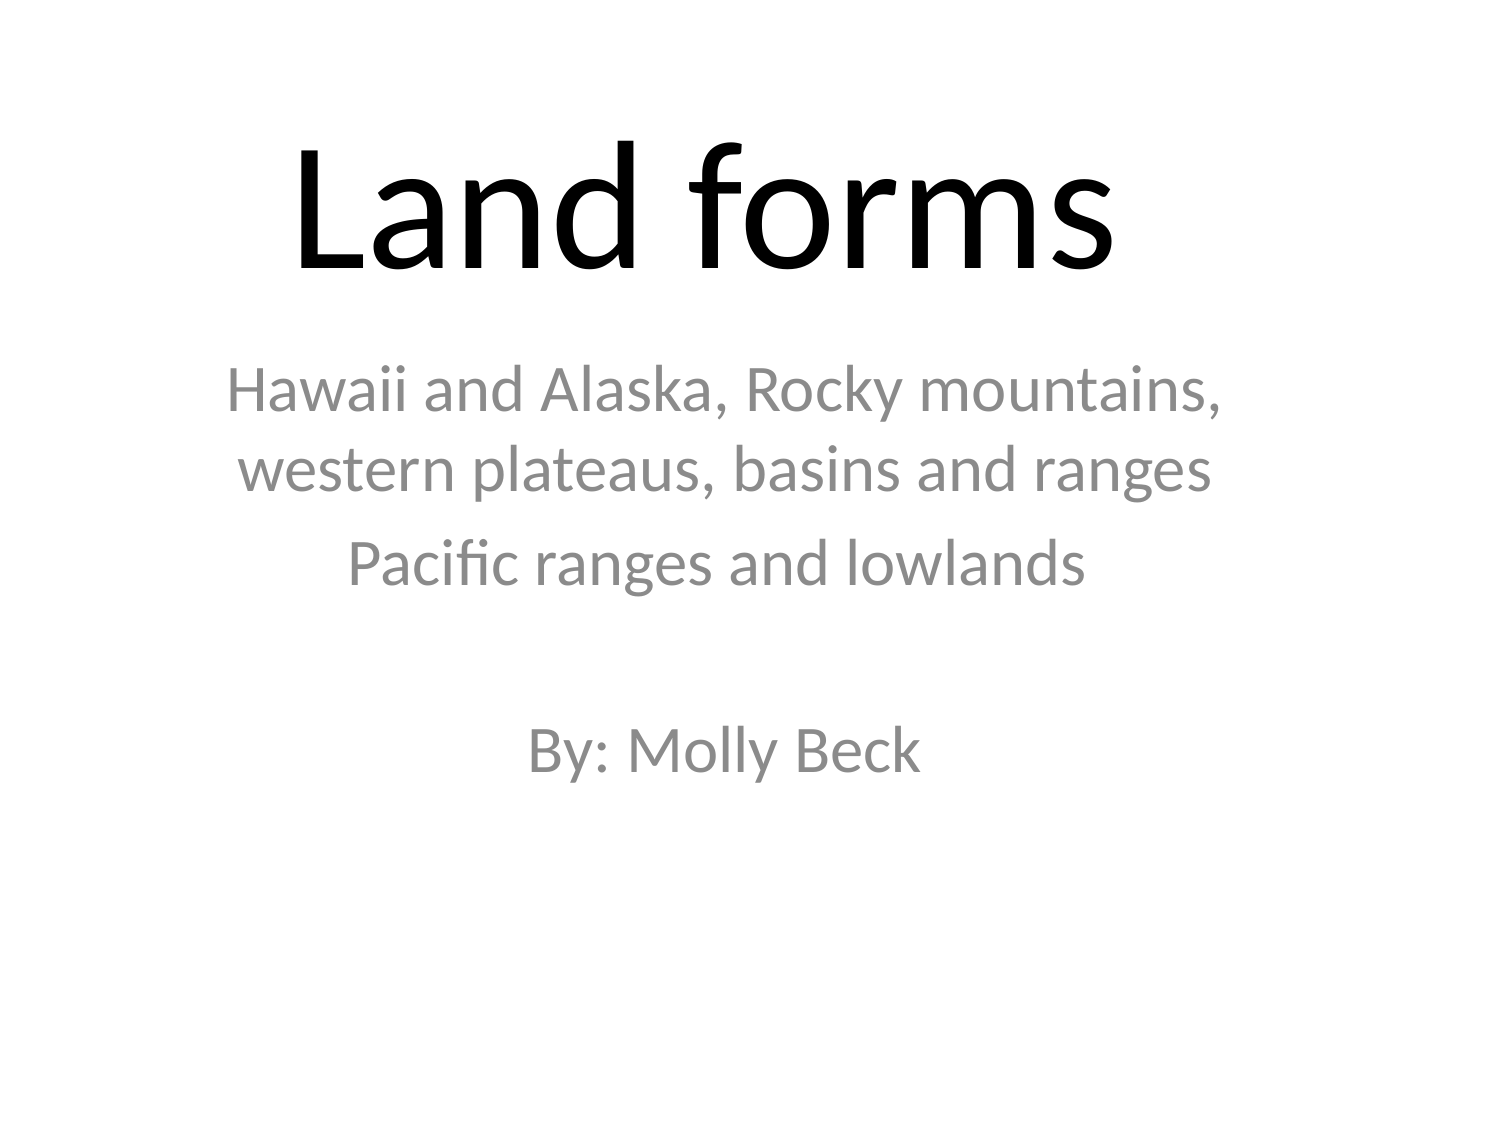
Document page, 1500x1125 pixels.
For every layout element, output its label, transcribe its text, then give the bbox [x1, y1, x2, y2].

title Land forms [87, 75, 1363, 317]
subtitle Hawaii and Alaska, Rocky mountains, western plateaus, basins and ranges Pacific ranges and lowlands By: Molly Beck [200, 337, 1250, 825]
